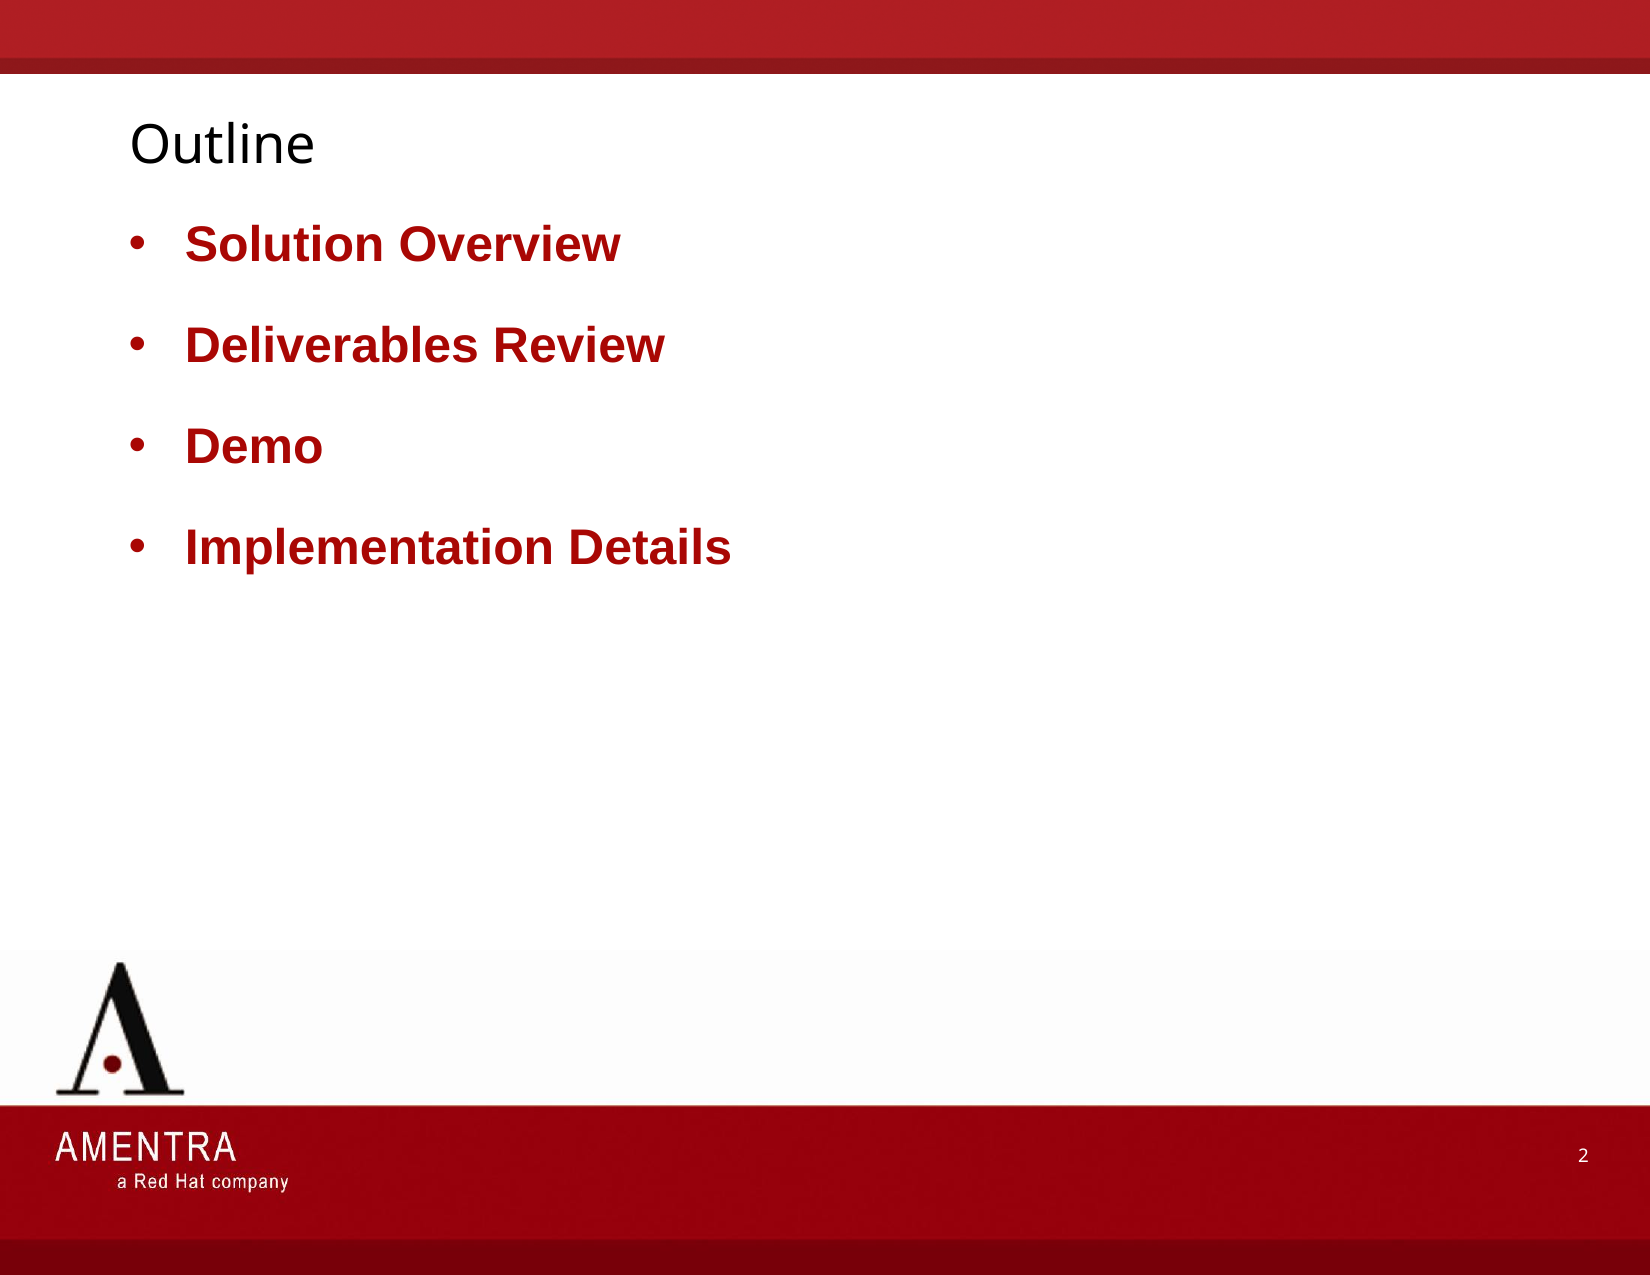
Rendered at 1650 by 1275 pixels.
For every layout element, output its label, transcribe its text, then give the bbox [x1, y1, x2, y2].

picture [0, 0, 1650, 74]
picture [0, 950, 1650, 1275]
list Solution Overview Deliverables Review Demo Implementation Details [111, 212, 1552, 1070]
slide_number 2 [1549, 1135, 1618, 1186]
title Outline [112, 43, 1538, 184]
